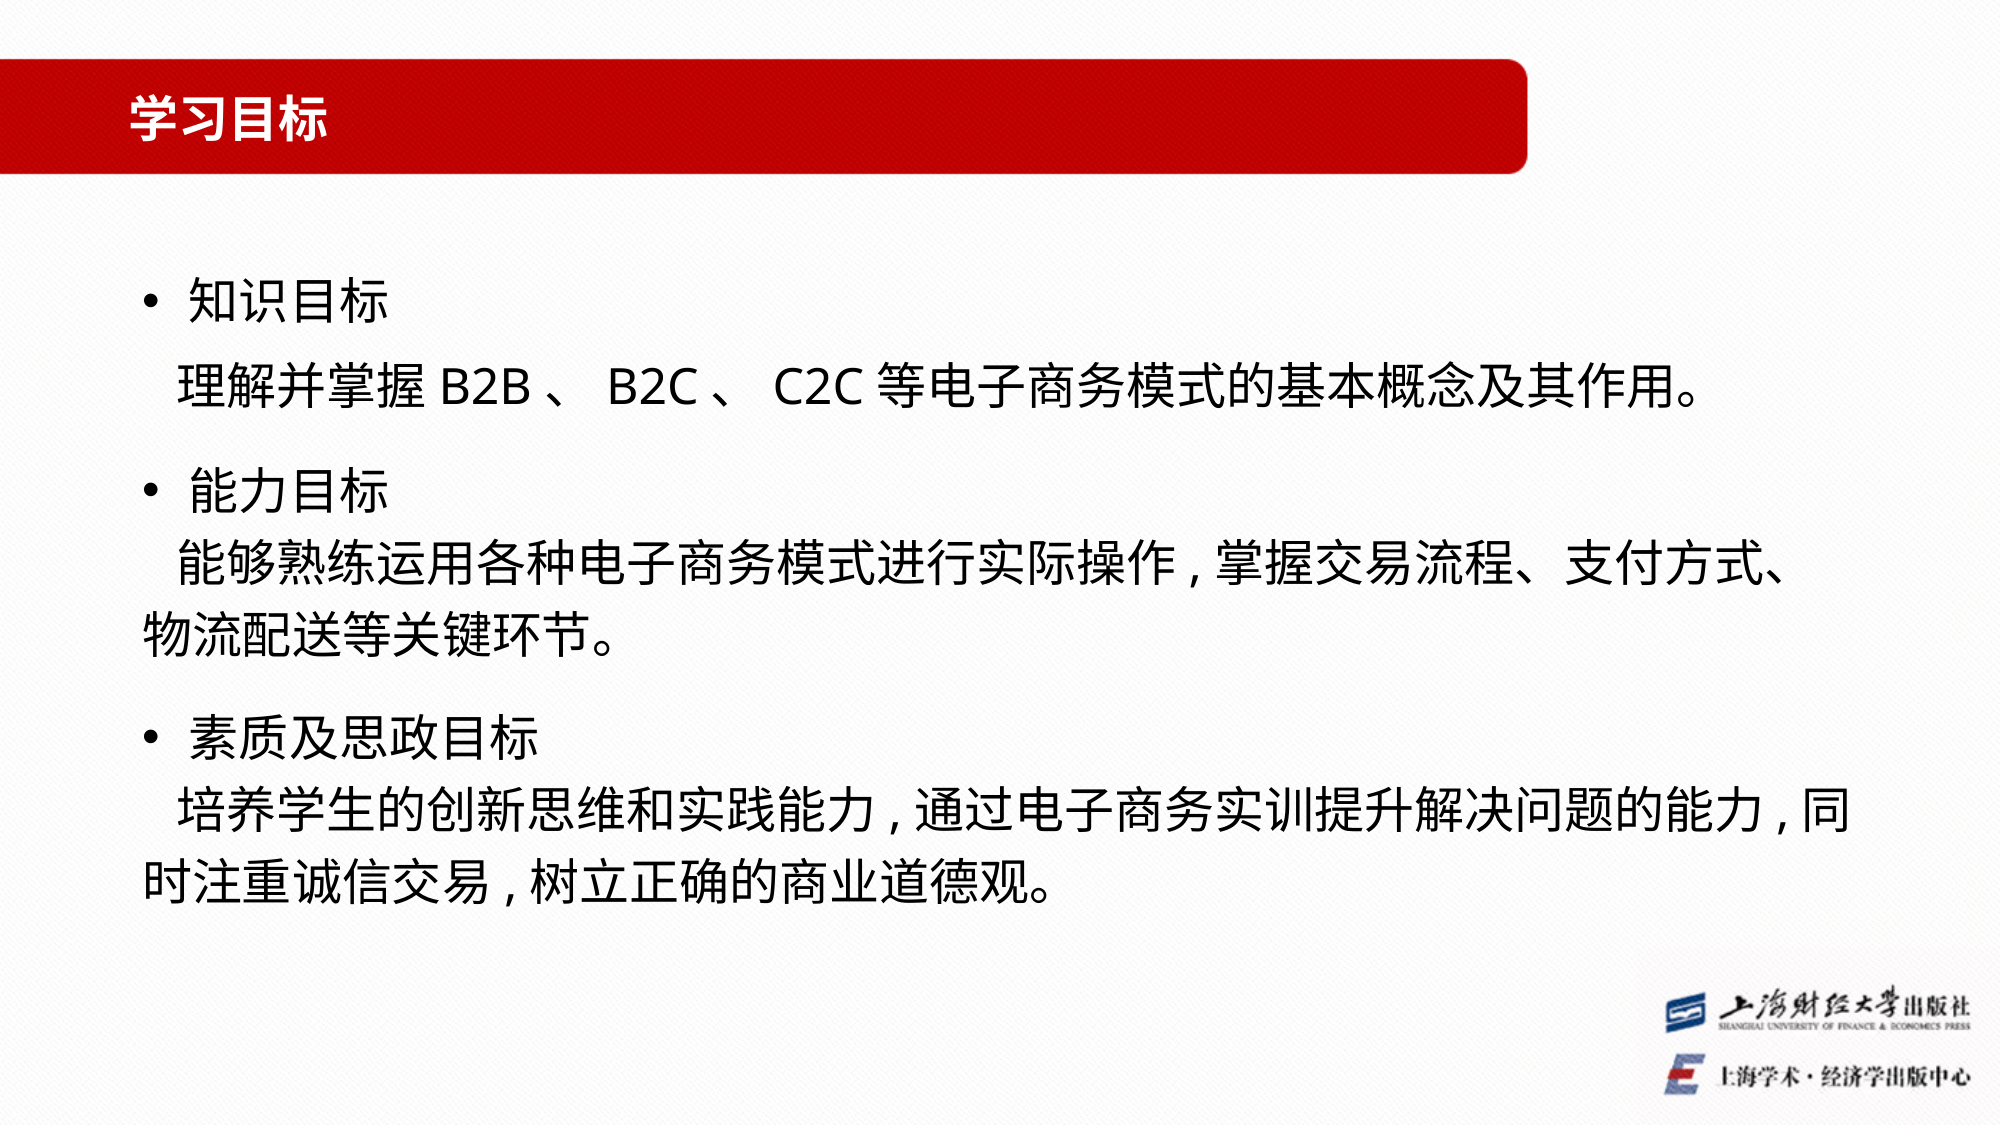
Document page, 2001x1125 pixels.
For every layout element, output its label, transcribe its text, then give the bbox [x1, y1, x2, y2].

text_box 学习目标 [113, 55, 1754, 179]
picture [0, 0, 2001, 1125]
text_box 知识目标 理解并掌握B2B、B2C、C2C等电子商务模式的基本概念及其作用。 能力目标 能够熟练运用各种电子商务模式进行实际操作,掌握交易流程、支付方式、物流配送等关键环节。 素质及思政目标 培养学生的创新思维和实践能力,通过电子商务实训提升解决问题的能力,同时注重诚信交易,树立正确的商业道德观。 [127, 269, 1876, 946]
